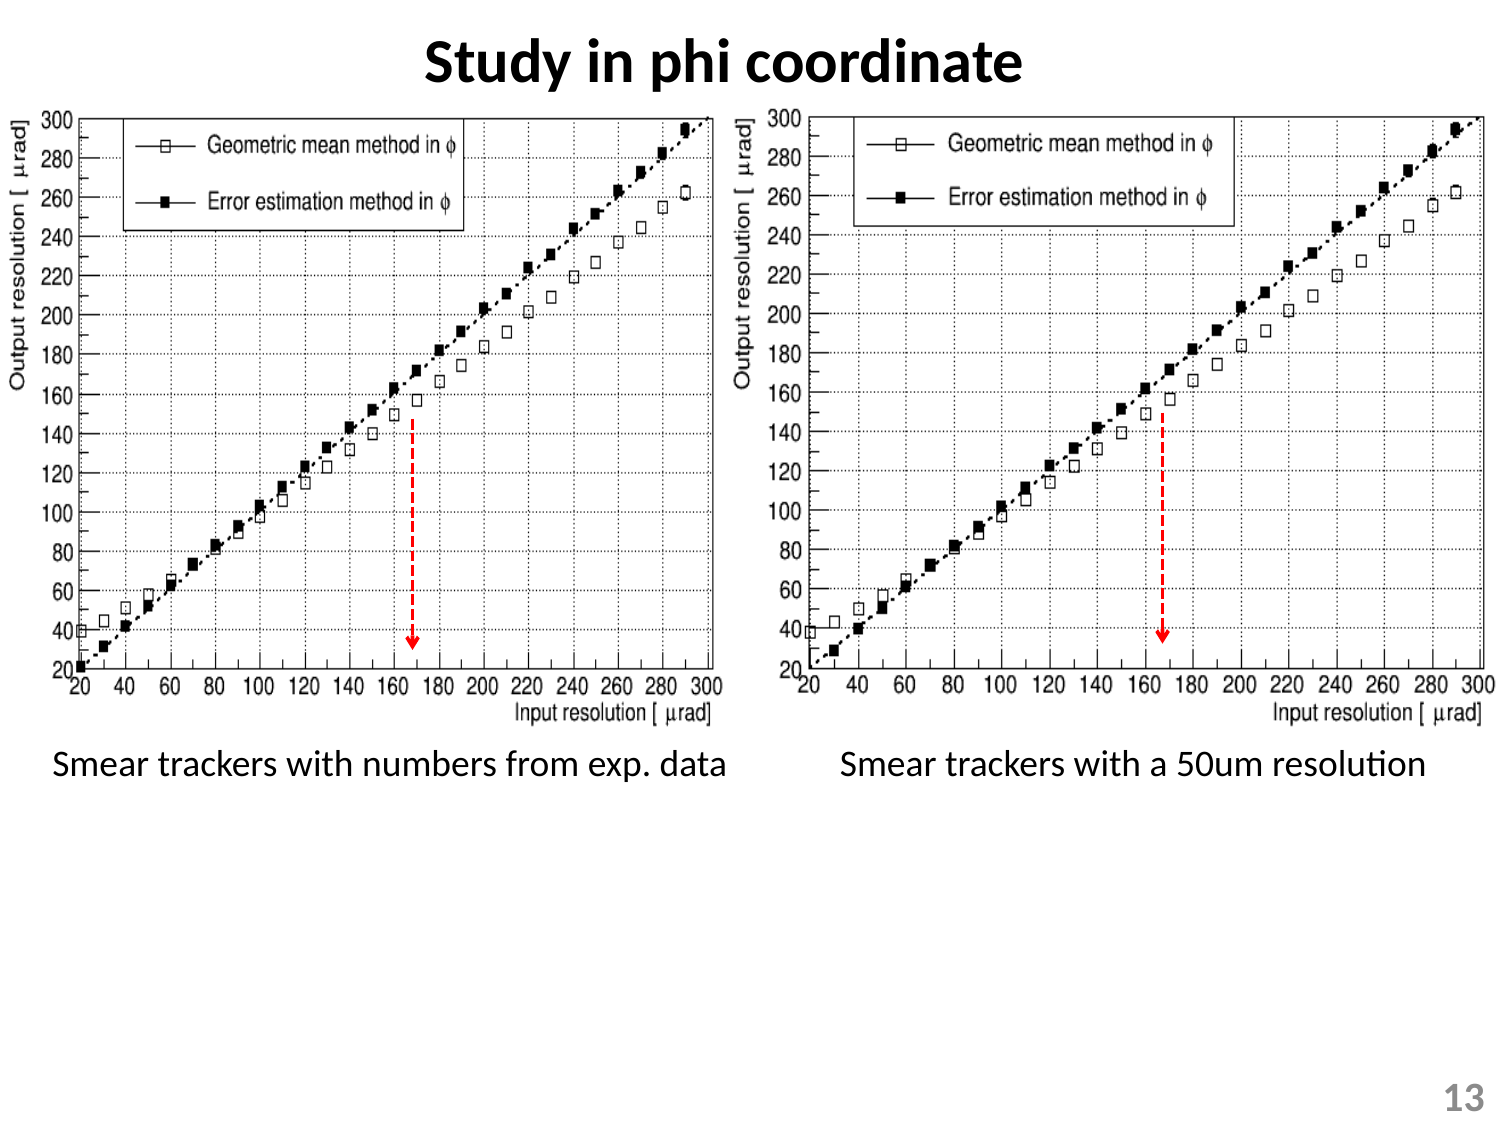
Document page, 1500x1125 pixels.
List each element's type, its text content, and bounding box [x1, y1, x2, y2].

slide_number 13 [1149, 1065, 1500, 1125]
text_box Smear trackers with numbers from exp. data [37, 746, 750, 792]
text_box Study in phi coordinate [387, 12, 1063, 98]
text_box Smear trackers with a 50um resolution [824, 747, 1488, 792]
picture [0, 99, 1500, 738]
